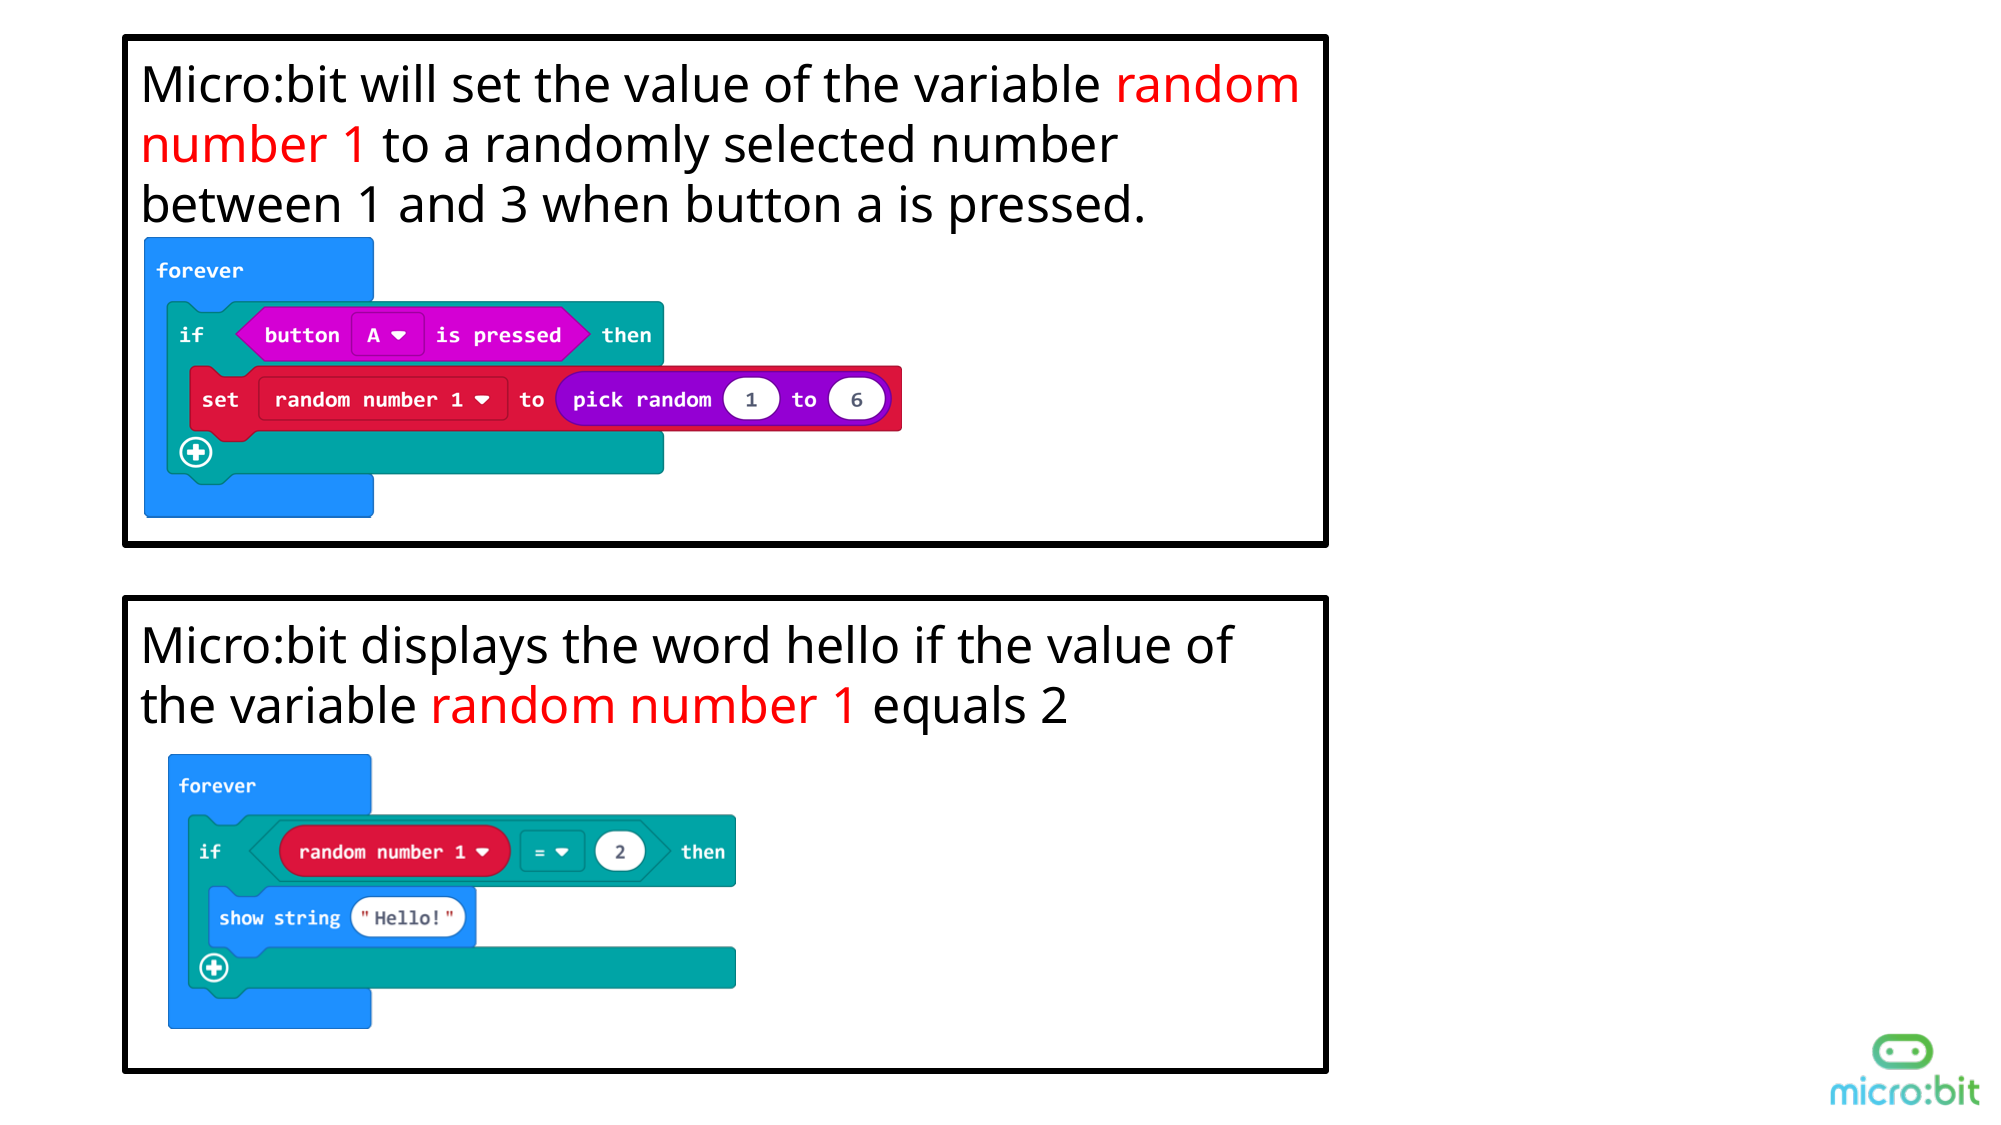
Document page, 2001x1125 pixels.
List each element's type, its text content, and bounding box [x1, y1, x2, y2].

picture [143, 237, 903, 518]
picture [1830, 1029, 1980, 1106]
text_box Micro:bit will set the value of the variable random number 1 to a randomly selected number between 1 and 3 when button a is pressed. [124, 37, 1326, 545]
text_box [124, 598, 1327, 1072]
